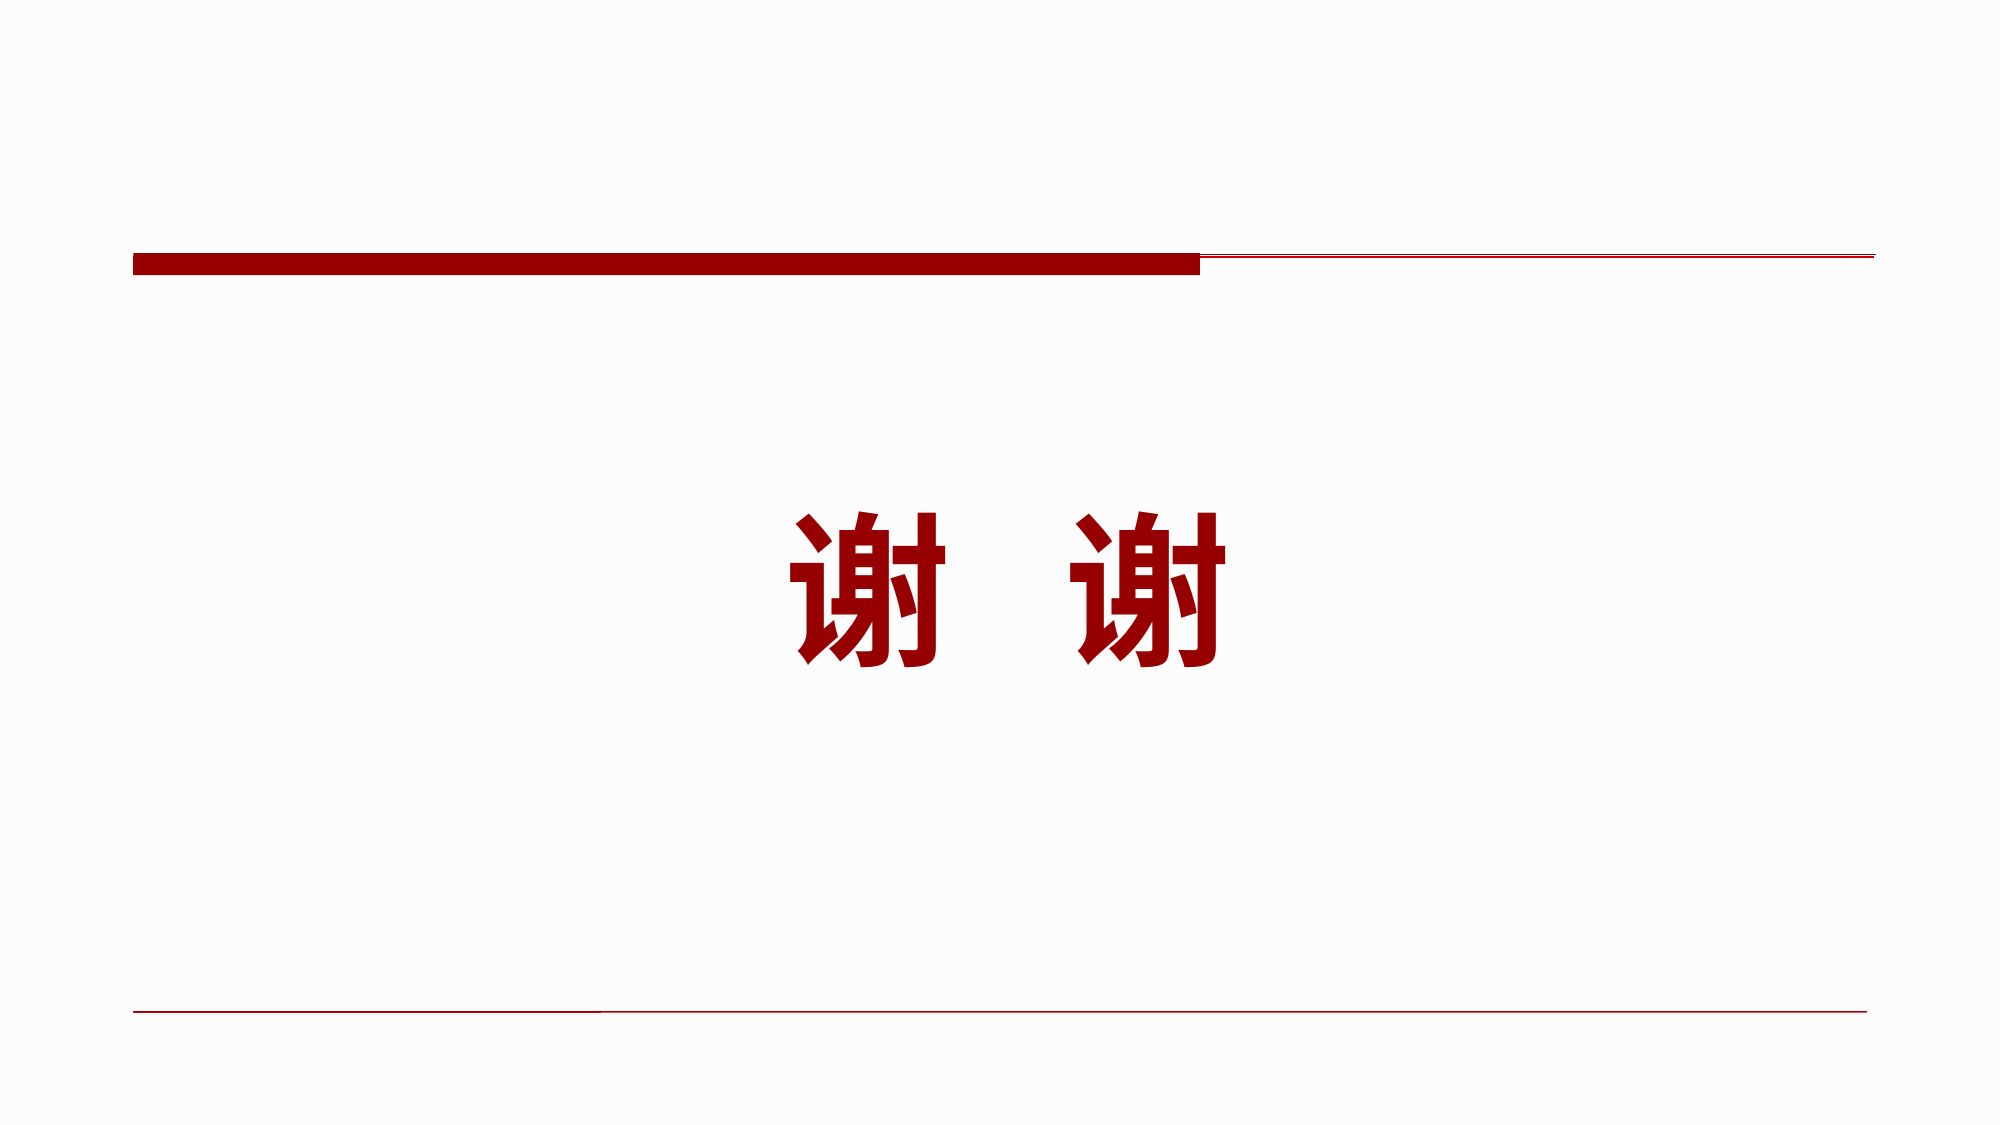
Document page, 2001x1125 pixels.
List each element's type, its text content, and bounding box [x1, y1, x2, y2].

text_box 谢 谢 [769, 479, 1247, 695]
